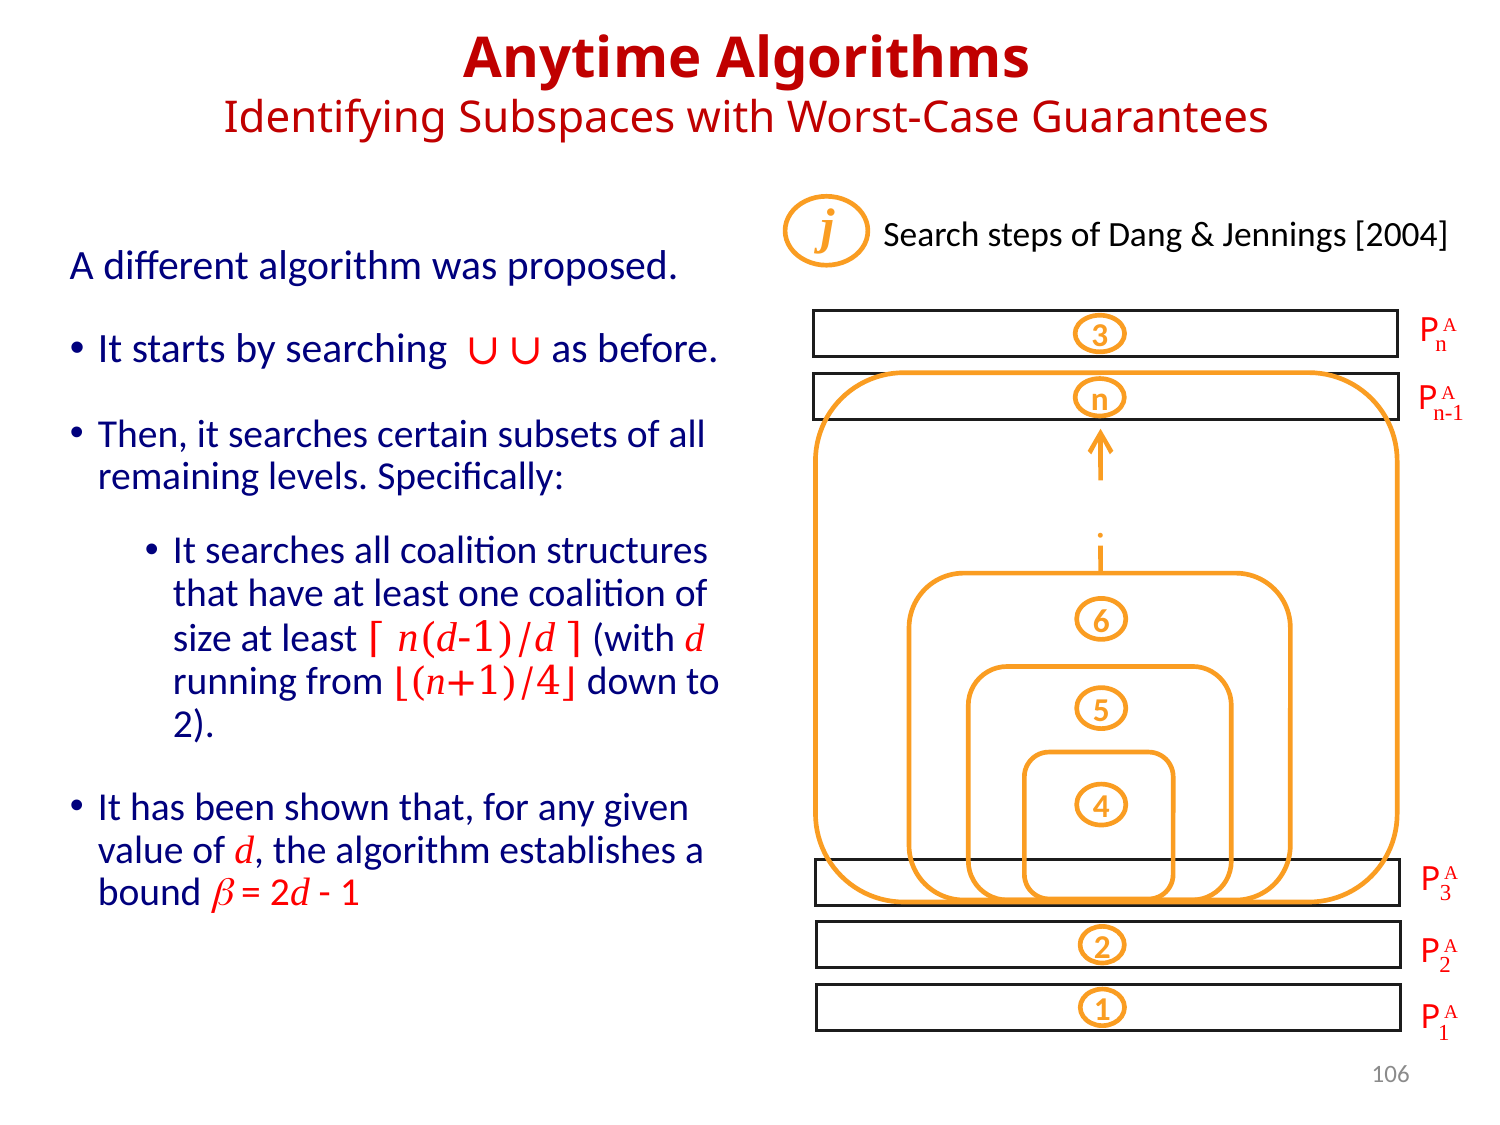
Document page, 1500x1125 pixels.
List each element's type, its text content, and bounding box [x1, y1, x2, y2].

text_box Search steps of Dang & Jennings [2004] [868, 208, 1469, 262]
text_box [852, 203, 868, 258]
text_box P A [1420, 995, 1459, 1036]
text_box P A [1419, 308, 1458, 349]
text_box [785, 201, 805, 261]
text_box n-1 [1433, 397, 1465, 426]
text_box j [805, 186, 852, 261]
text_box 3 [1439, 877, 1459, 906]
text_box P A [1420, 928, 1459, 969]
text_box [812, 309, 1401, 1031]
slide_number 106 [1074, 1042, 1425, 1103]
text_box P A [1417, 376, 1456, 417]
text_box [806, 261, 847, 266]
text_box Anytime Algorithms Identifying Subspaces with Worst-Case Guarantees [93, 14, 1401, 149]
text_box P A [1420, 856, 1459, 897]
text_box 1 [1438, 1017, 1458, 1046]
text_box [1088, 428, 1106, 572]
text_box n [1435, 328, 1465, 357]
text_box 2 [1439, 949, 1459, 978]
